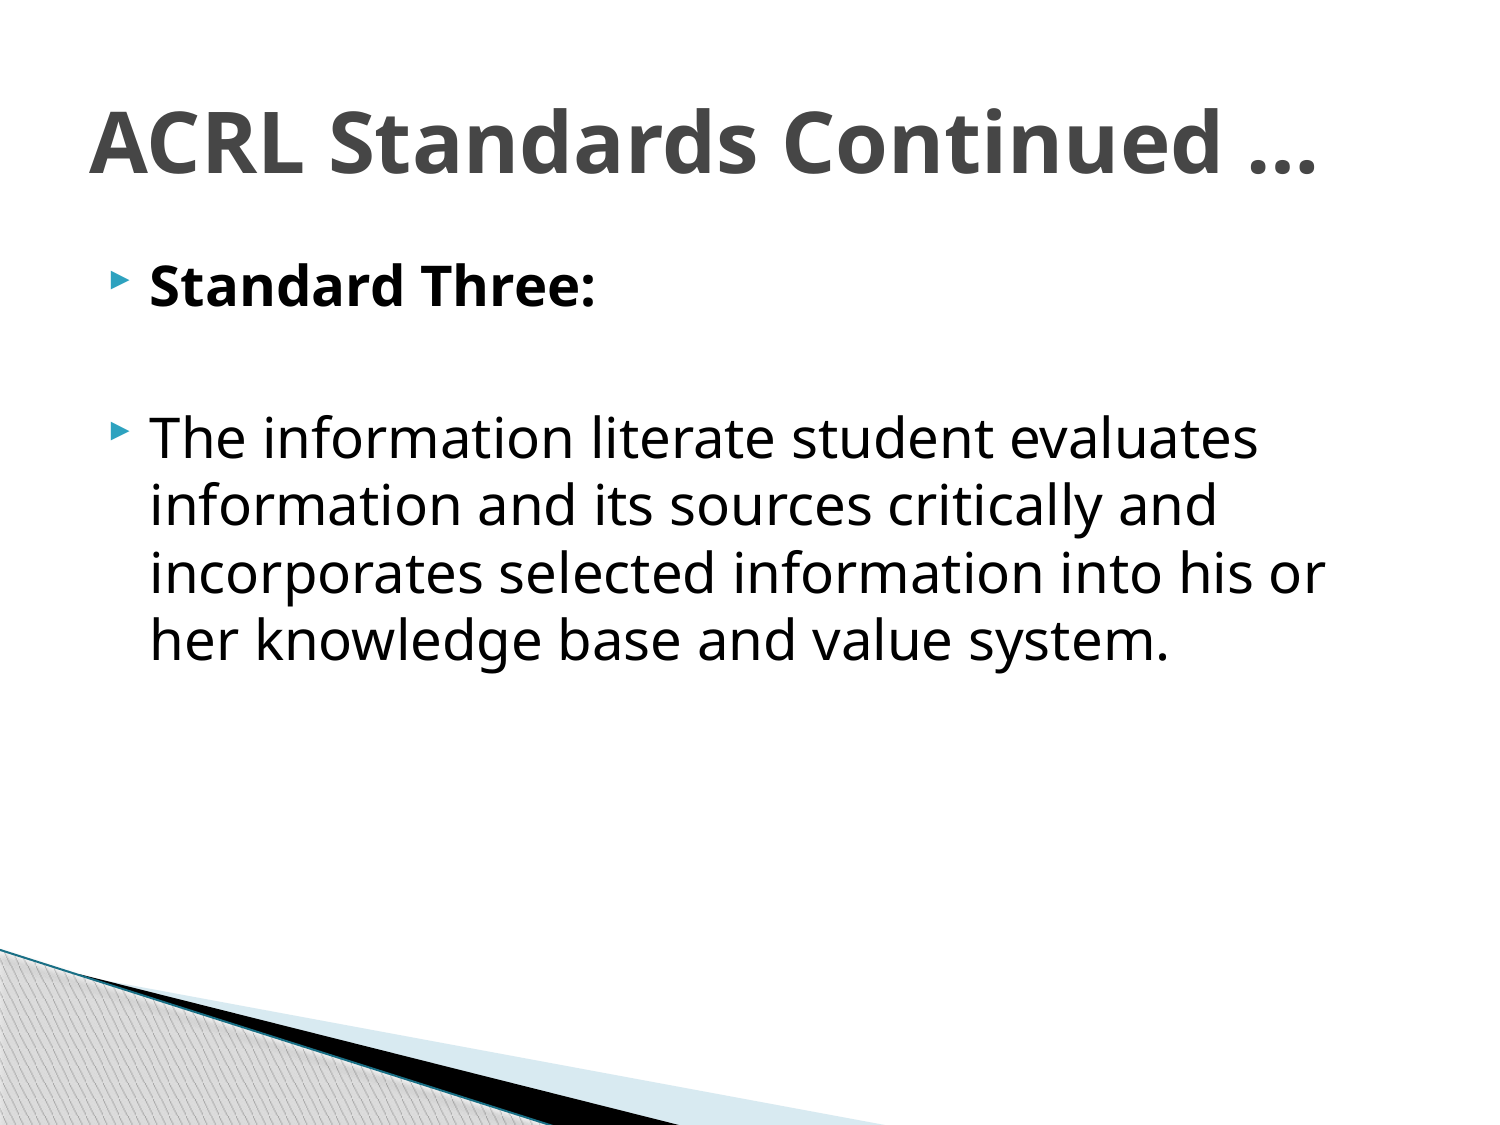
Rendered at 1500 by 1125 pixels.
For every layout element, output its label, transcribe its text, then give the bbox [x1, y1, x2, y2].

title ACRL Standards Continued … [75, 45, 1425, 233]
list Standard Three: The information literate student evaluates information and its sources critically and incorporates selected information into his or her knowledge base and value system. [75, 243, 1425, 986]
